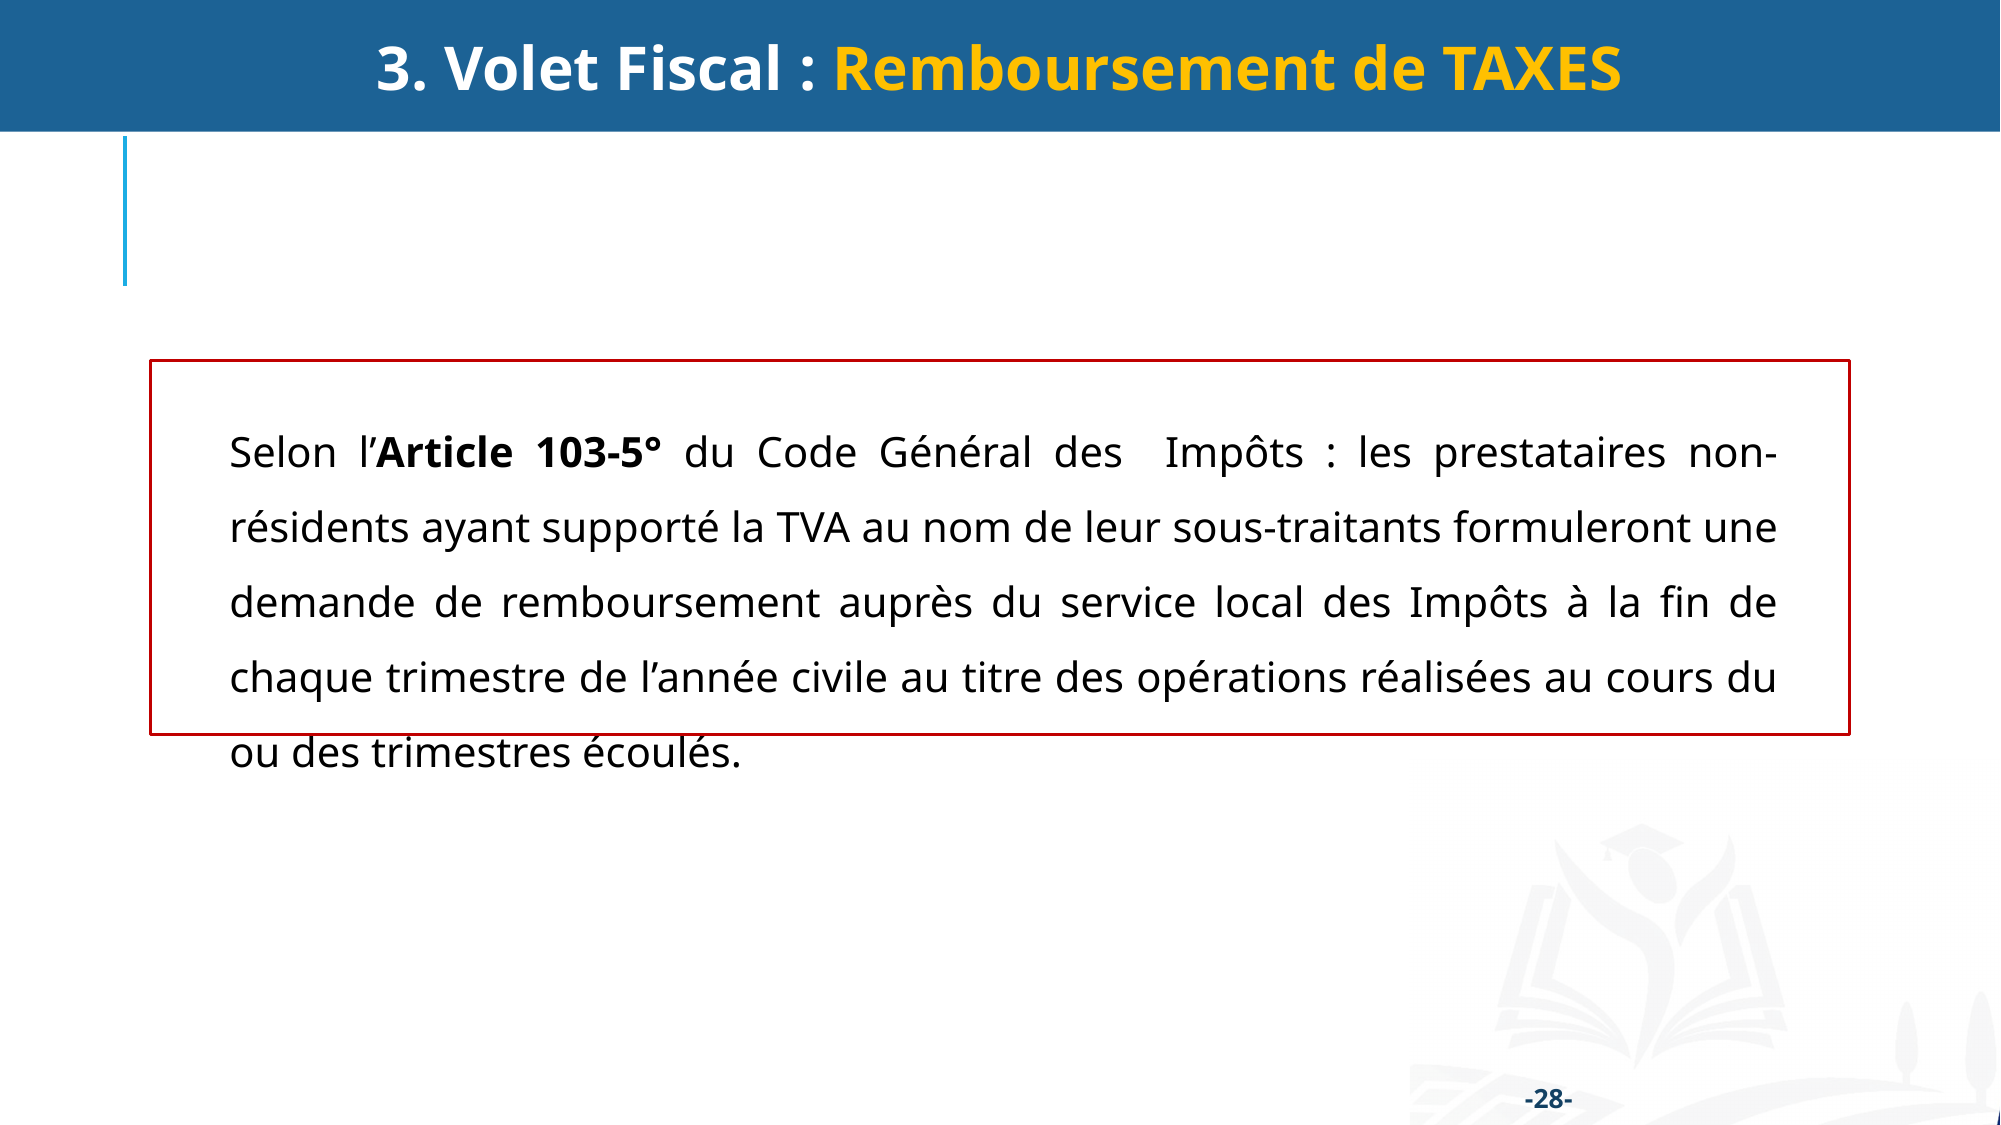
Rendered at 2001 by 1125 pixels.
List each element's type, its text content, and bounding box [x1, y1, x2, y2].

text_box 3. Volet Fiscal : Remboursement de TAXES [0, 0, 2000, 133]
picture [1409, 759, 2000, 1125]
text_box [150, 360, 1850, 736]
